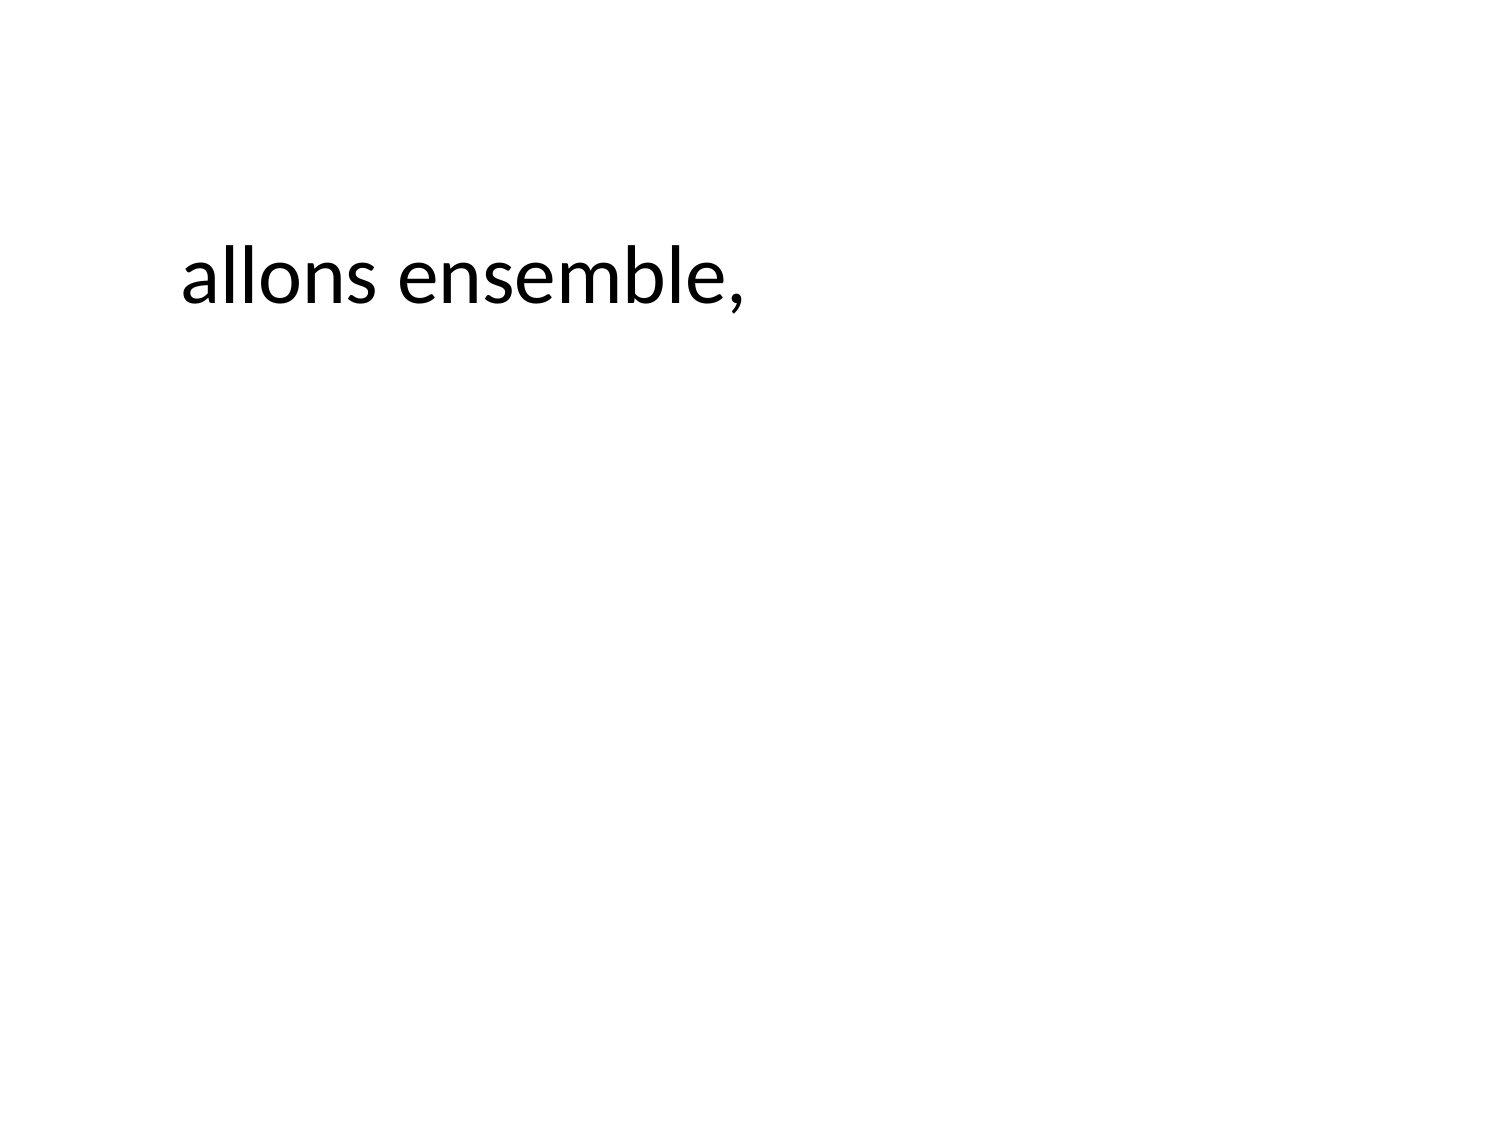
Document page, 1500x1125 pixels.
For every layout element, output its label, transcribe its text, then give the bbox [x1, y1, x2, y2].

text_box allons ensemble, [165, 212, 782, 473]
